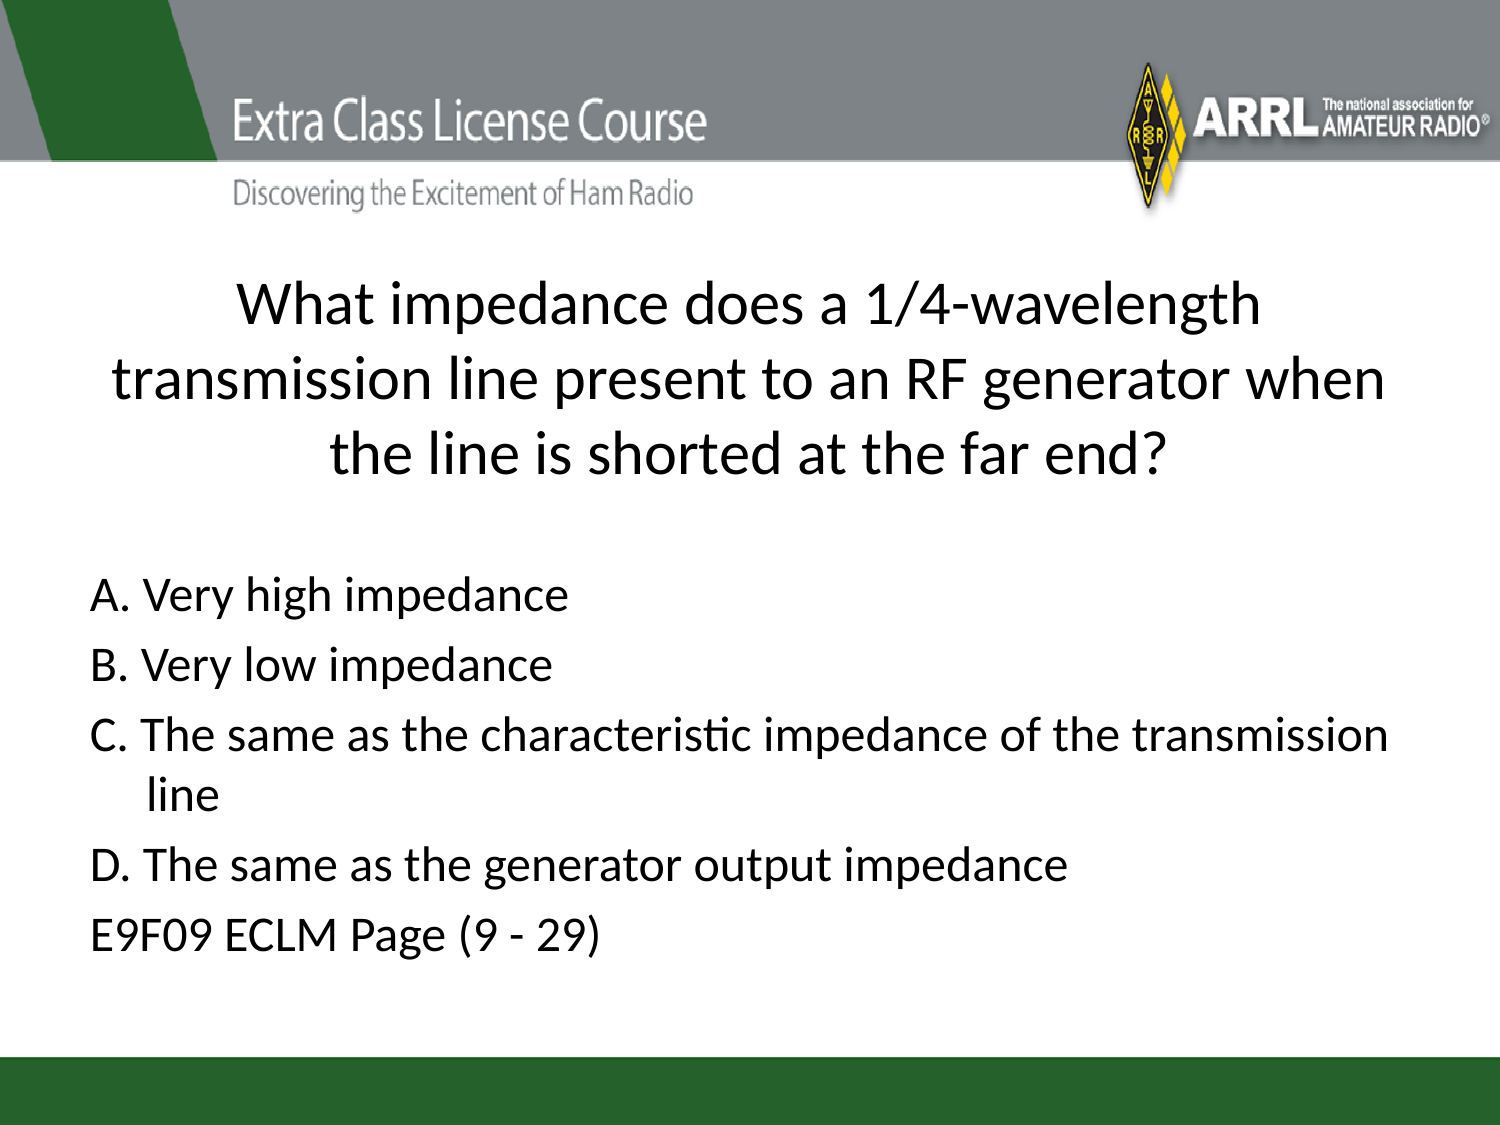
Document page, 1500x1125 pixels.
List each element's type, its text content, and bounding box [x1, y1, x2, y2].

list A. Very high impedance B. Very low impedance C. The same as the characteristic impedance of the transmission line D. The same as the generator output impedance E9F09 ECLM Page (9 - 29) [75, 554, 1425, 967]
title What impedance does a 1/4-wavelength transmission line present to an RF generator when the line is shorted at the far end? [75, 254, 1425, 435]
picture [0, 0, 1500, 1125]
